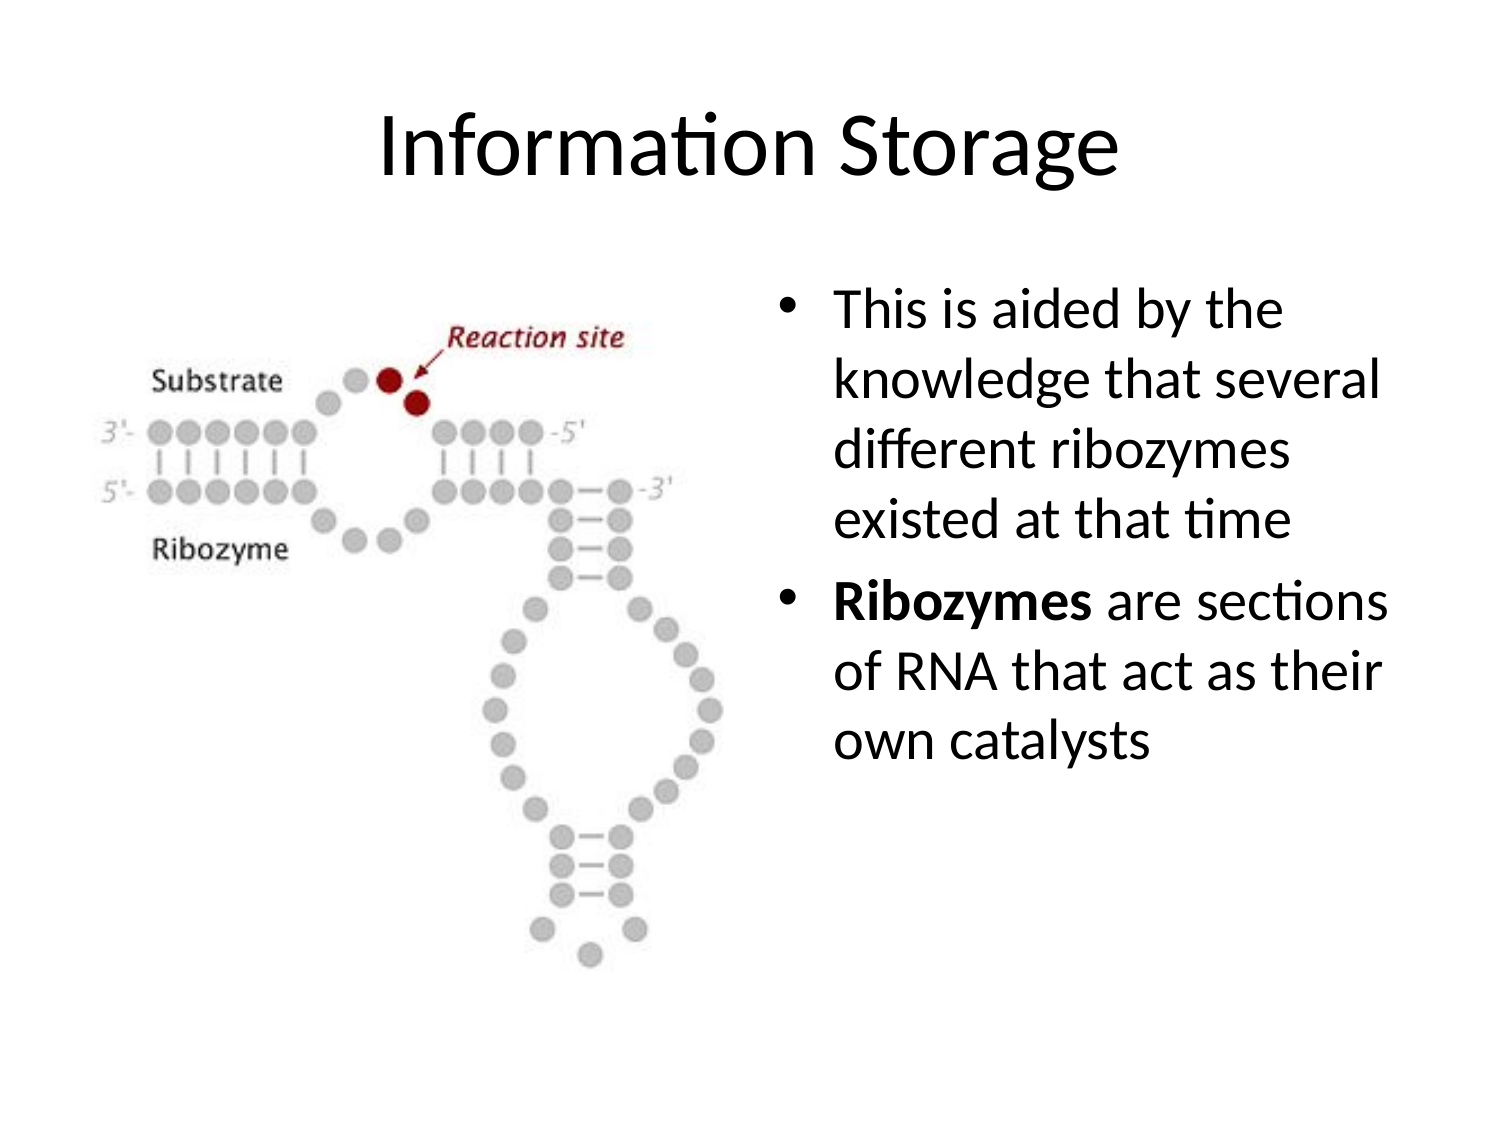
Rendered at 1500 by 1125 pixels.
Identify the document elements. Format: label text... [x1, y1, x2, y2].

picture [74, 287, 751, 983]
list This is aided by the knowledge that several different ribozymes existed at that time Ribozymes are sections of RNA that act as their own catalysts [762, 262, 1425, 1005]
title Information Storage [75, 45, 1425, 233]
